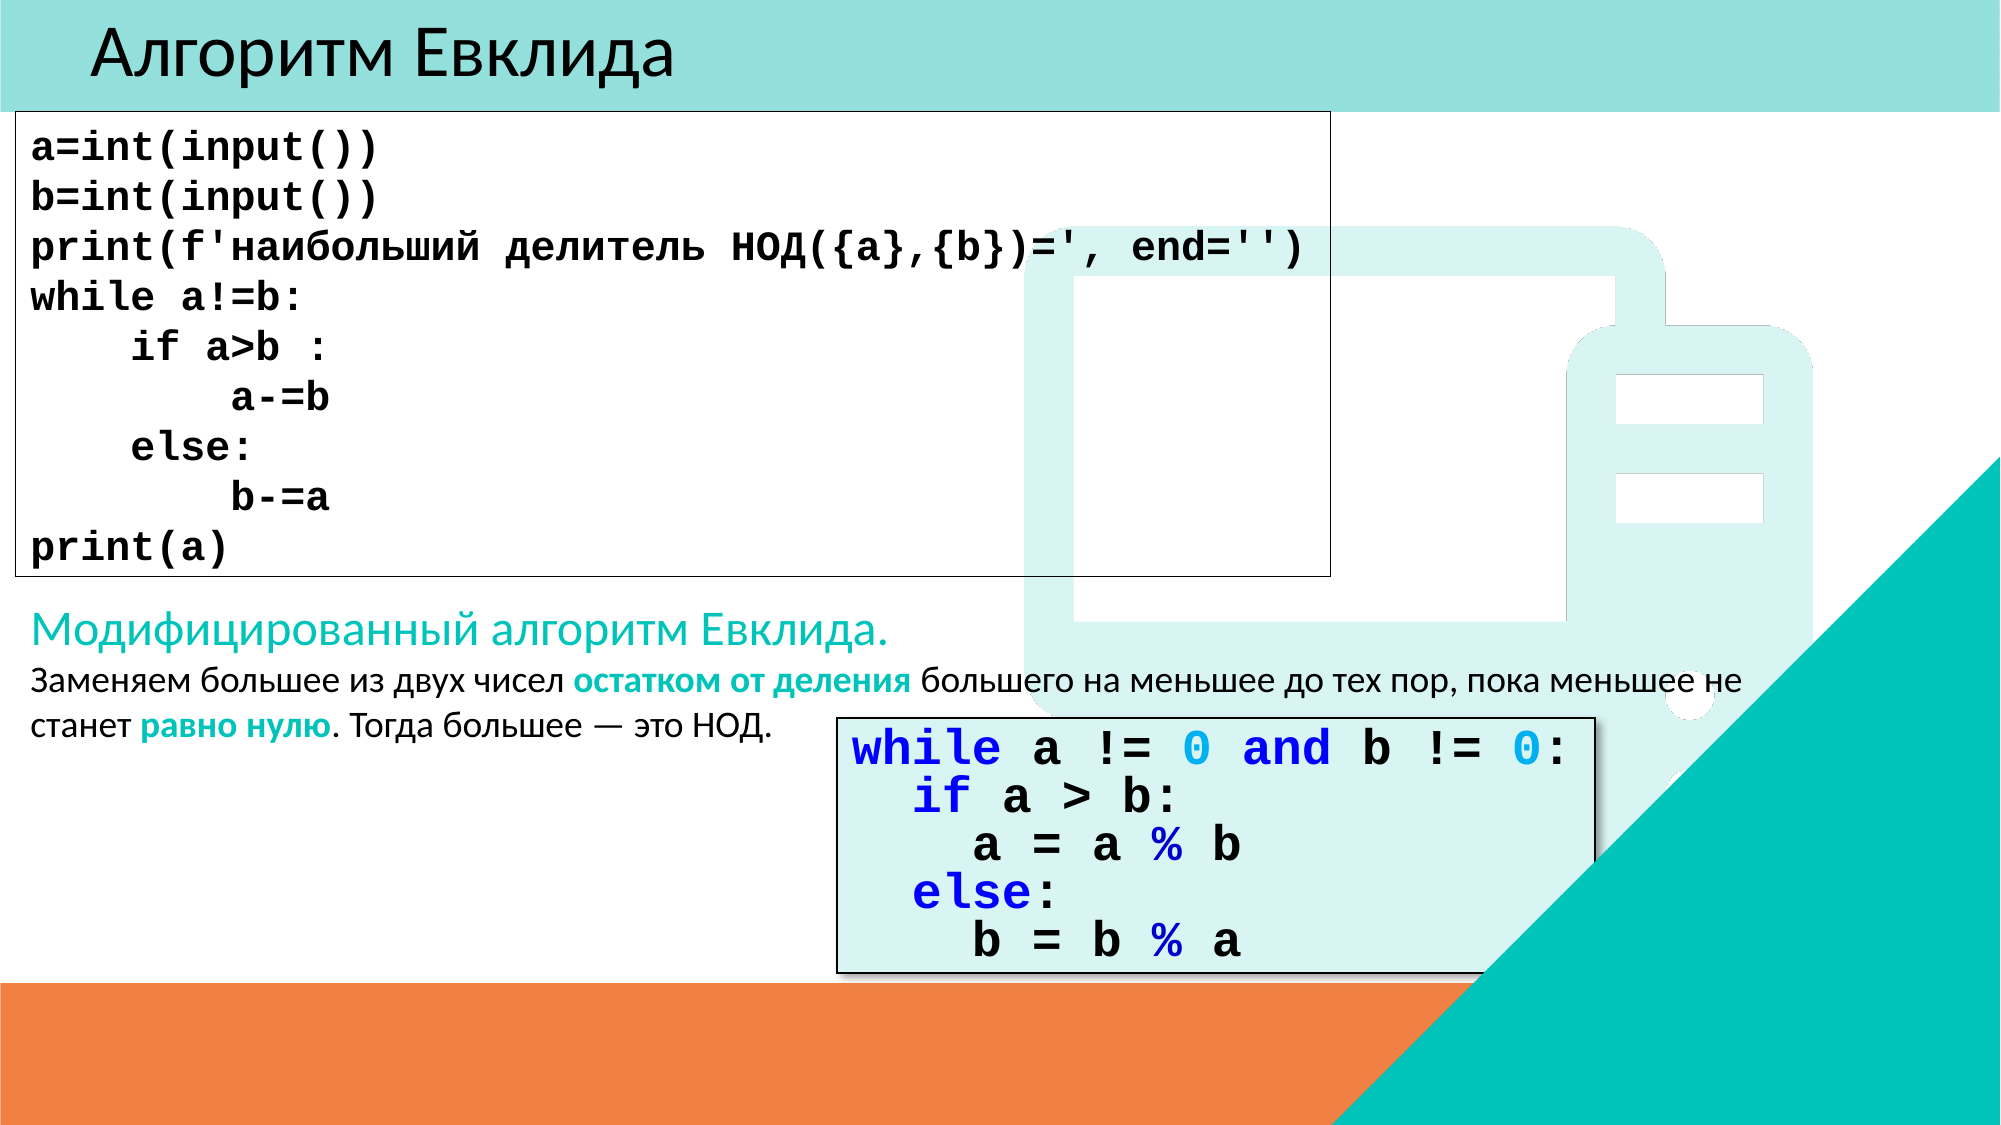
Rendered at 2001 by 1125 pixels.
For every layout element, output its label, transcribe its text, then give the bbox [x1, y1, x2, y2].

picture [0, 0, 2000, 112]
text_box while a != 0 and b != 0: if a > b: a = a % b else: b = b % a [837, 718, 1329, 974]
text_box a=int(input()) b=int(input()) print(f'наибольший делитель НОД({a},{b})=', end='') while a!=b: if a>b : a-=b else: b-=a print(a) [15, 112, 1331, 577]
picture [0, 226, 2000, 1125]
text_box Модифицированный алгоритм Евклида. Заменяем большее из двух чисел остатком от деления большего на меньшее до тех пор, пока меньшее не станет равно нулю. Тогда большее — это НОД. [15, 587, 1024, 753]
